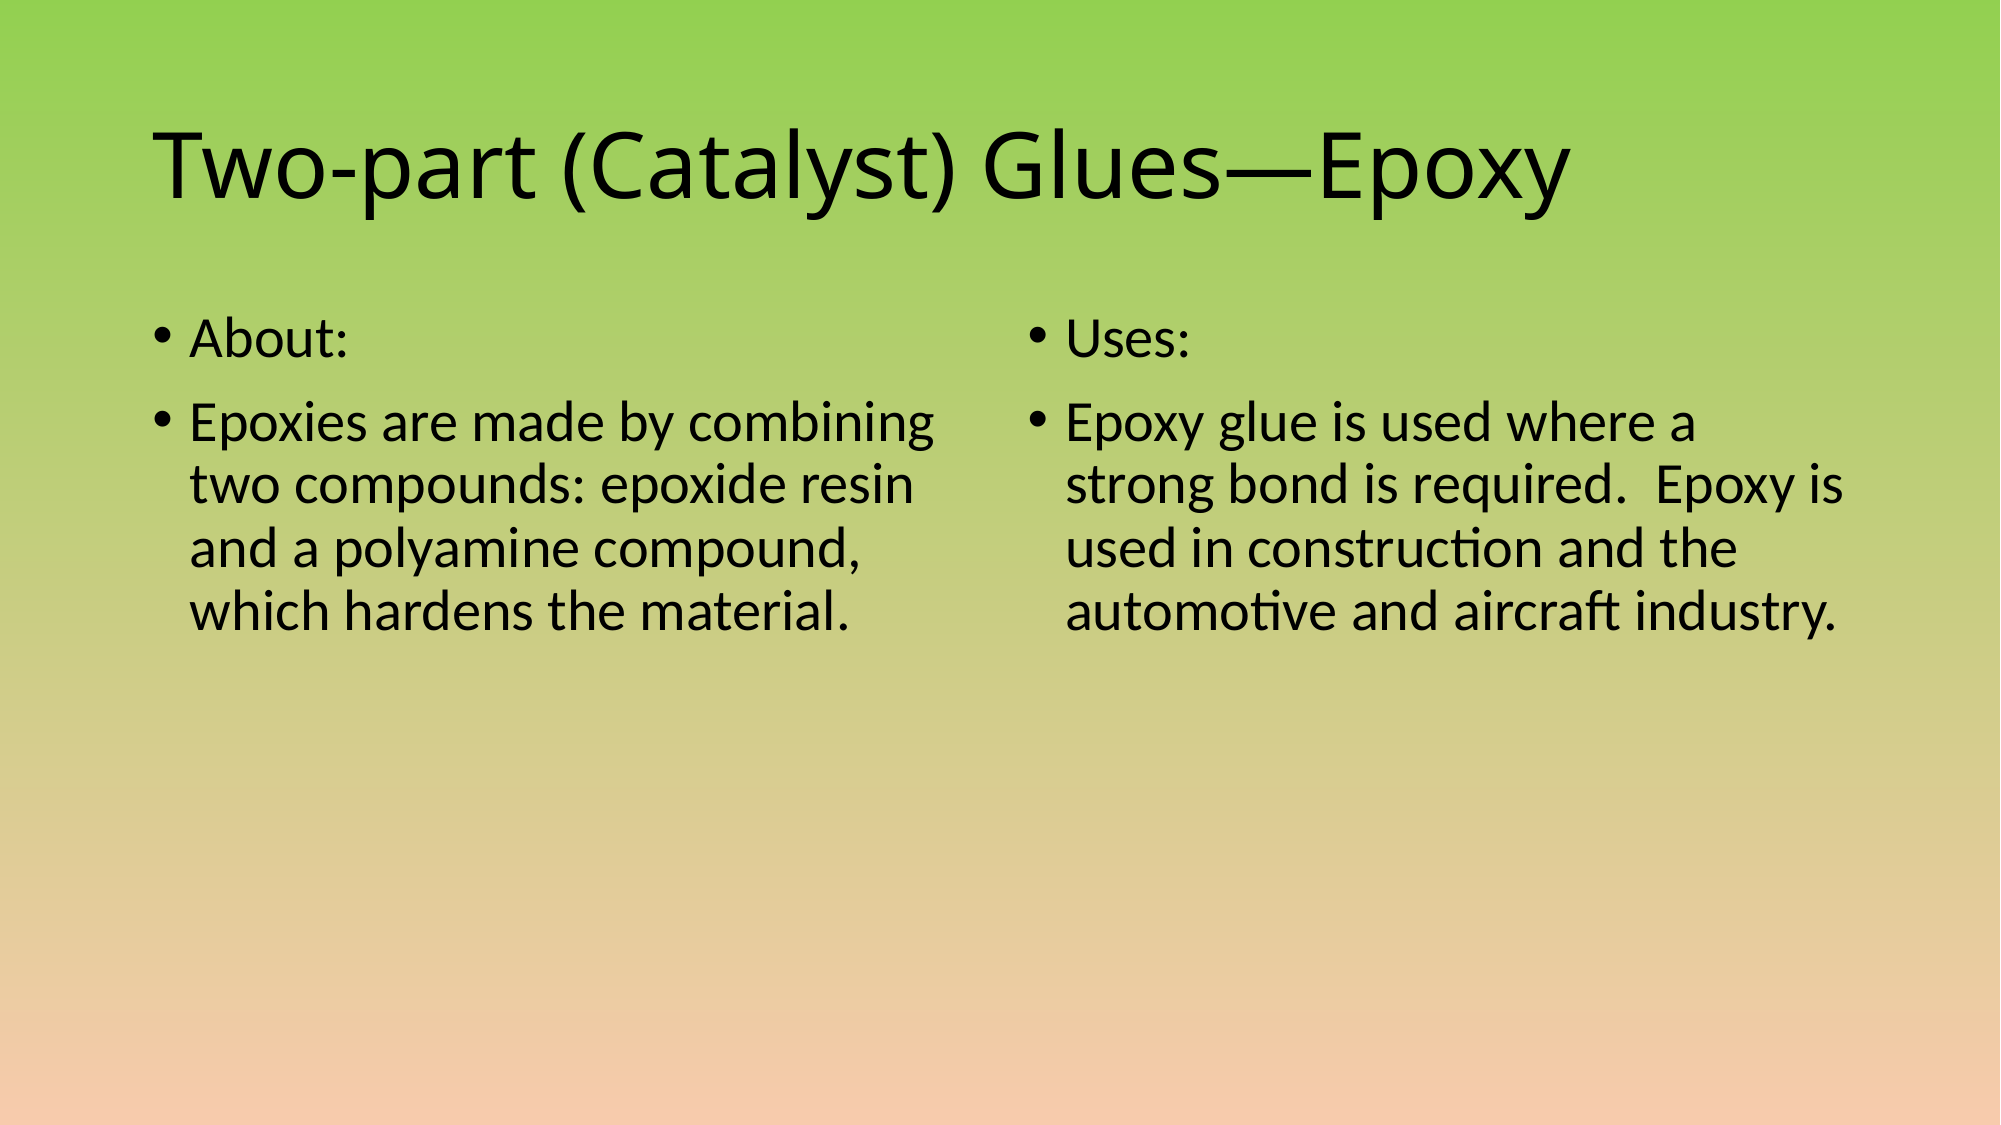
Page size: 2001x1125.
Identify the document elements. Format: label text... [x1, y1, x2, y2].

list Uses: Epoxy glue is used where a strong bond is required. Epoxy is used in construction and the automotive and aircraft industry. [1012, 299, 1863, 1014]
list About: Epoxies are made by combining two compounds: epoxide resin and a polyamine compound, which hardens the material. [137, 299, 988, 1014]
title Two-part (Catalyst) Glues—Epoxy [137, 59, 1863, 278]
